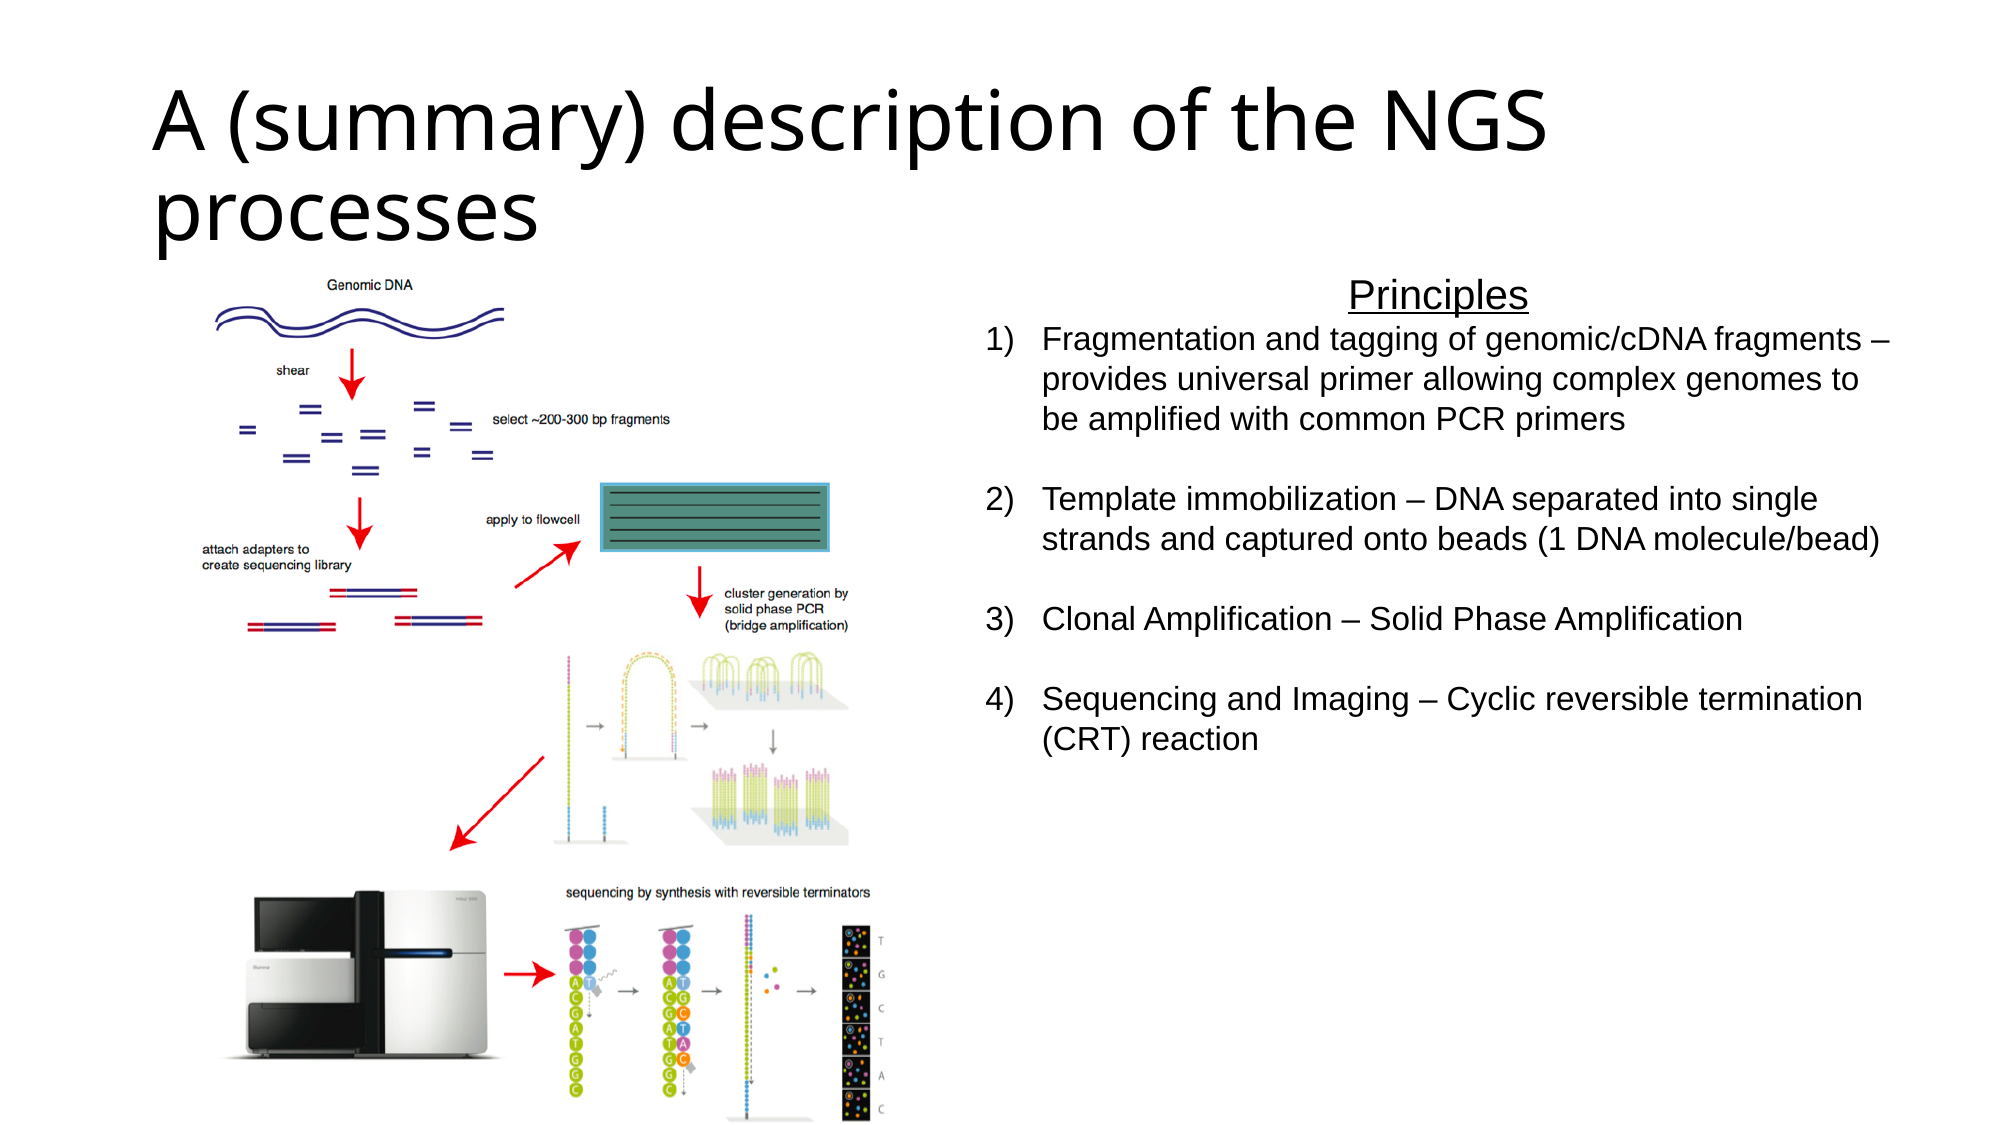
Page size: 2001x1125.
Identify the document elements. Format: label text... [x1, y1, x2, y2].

title A (summary) description of the NGS processes [137, 59, 1863, 278]
text_box Principles Fragmentation and tagging of genomic/cDNA fragments – provides universal primer allowing complex genomes to be amplified with common PCR primers Template immobilization – DNA separated into single strands and captured onto beads (1 DNA molecule/bead) Clonal Amplification – Solid Phase Amplification Sequencing and Imaging – Cyclic reversible termination (CRT) reaction [970, 260, 1907, 844]
picture [202, 277, 906, 1125]
